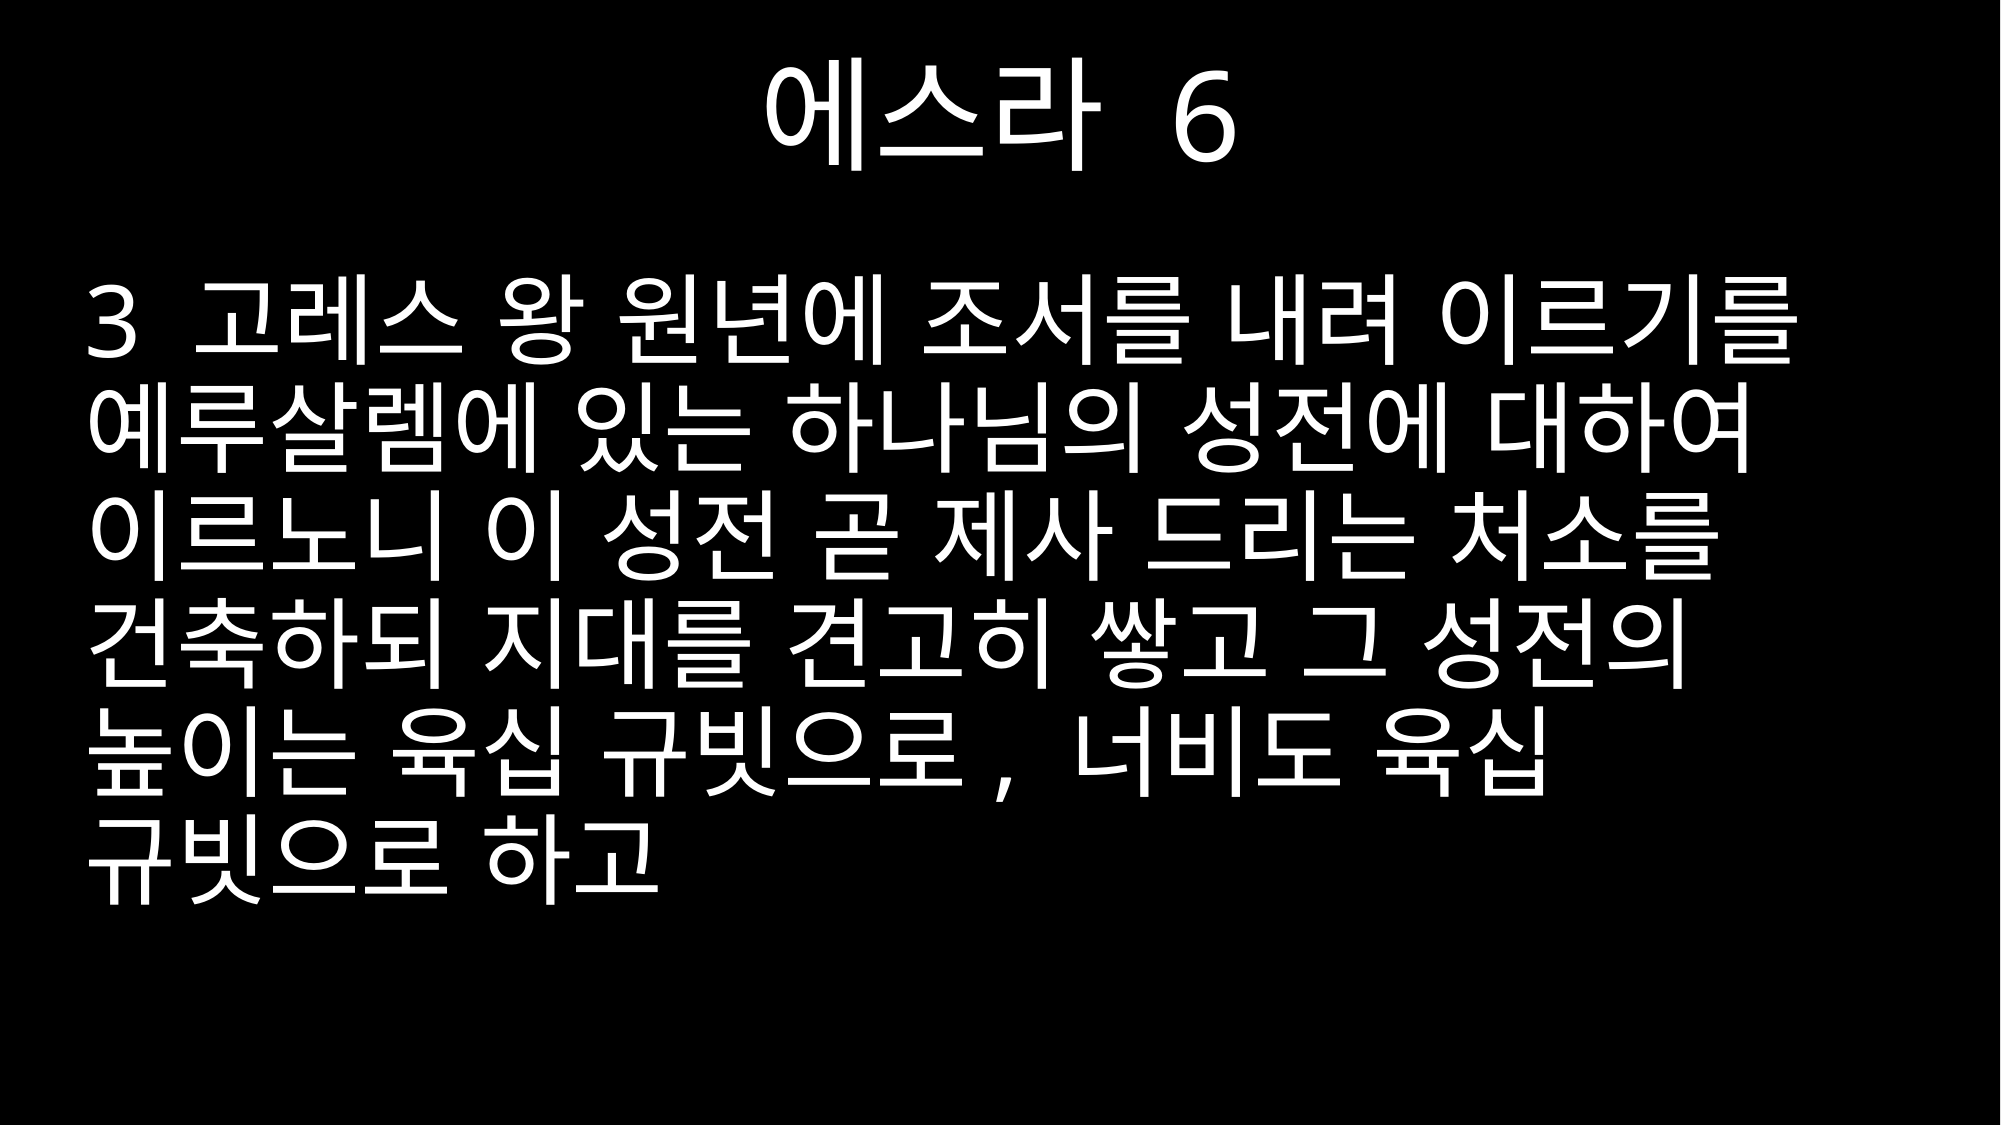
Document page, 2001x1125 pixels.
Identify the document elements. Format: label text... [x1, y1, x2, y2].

footer 에스라 6 [0, 32, 2000, 192]
list 3 고레스 왕 원년에 조서를 내려 이르기를 예루살렘에 있는 하나님의 성전에 대하여 이르노니 이 성전 곧 제사 드리는 처소를 건축하되 지대를 견고히 쌓고 그 성전의 높이는 육십 규빗으로, 너비도 육십 규빗으로 하고 [69, 263, 1953, 423]
picture [0, 0, 2001, 1125]
